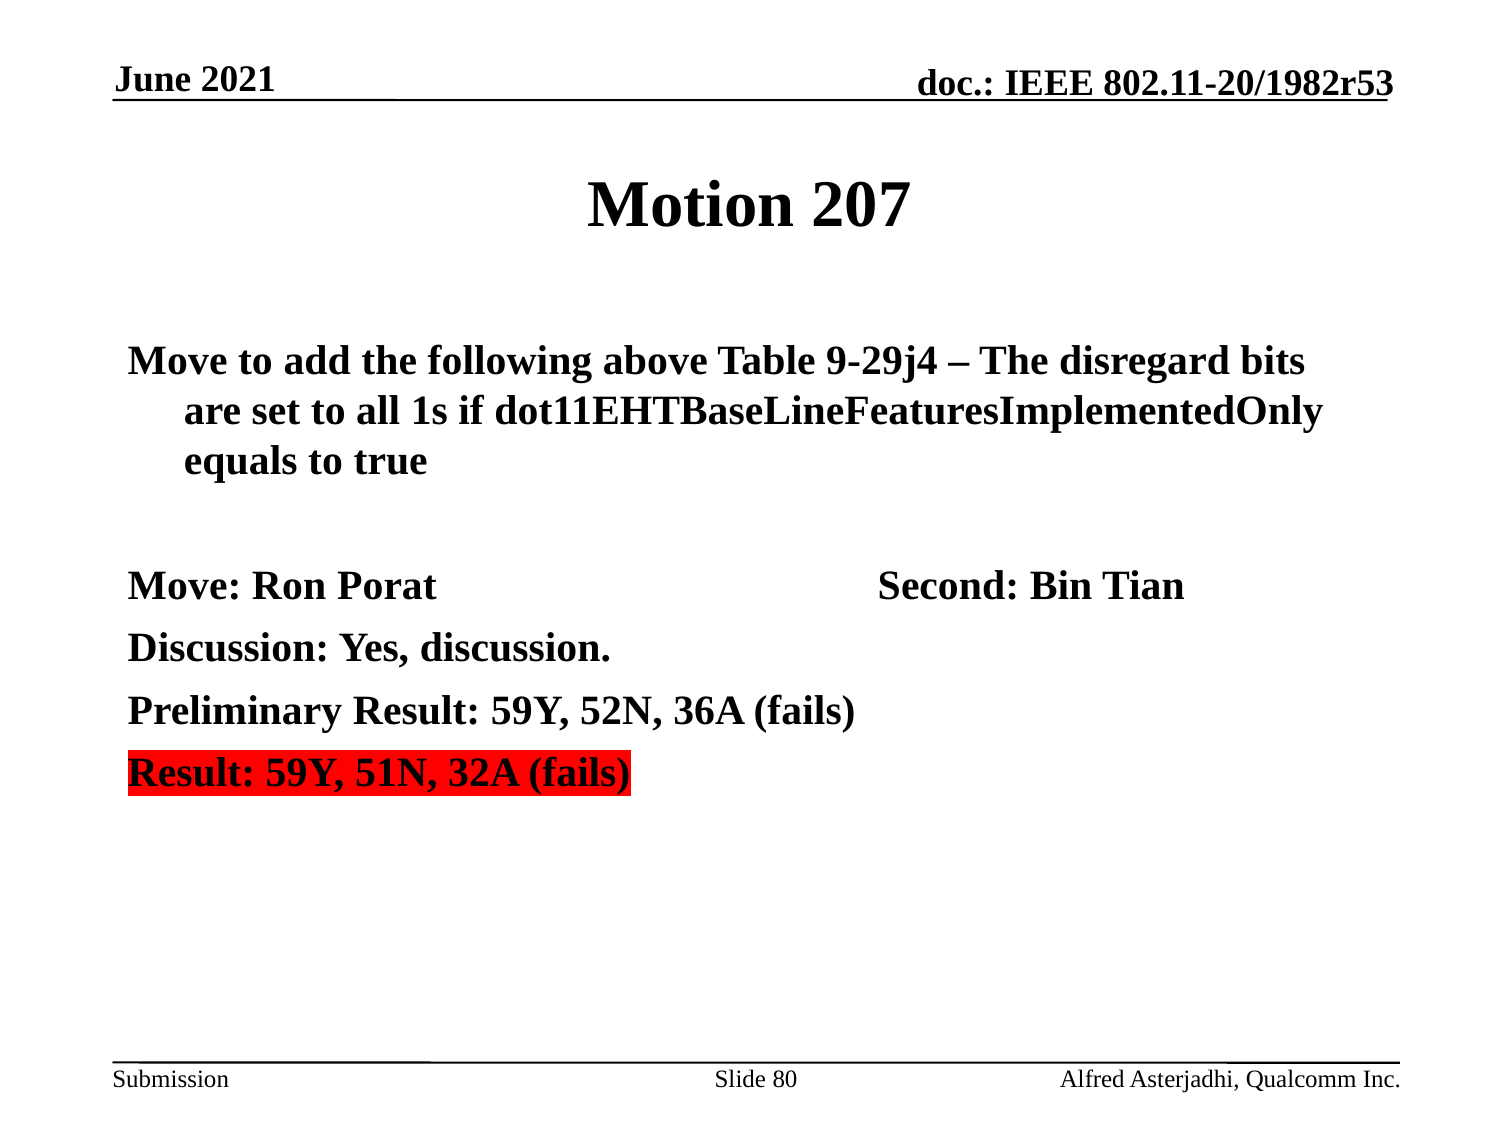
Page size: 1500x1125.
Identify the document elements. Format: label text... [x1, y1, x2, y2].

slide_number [114, 54, 423, 100]
footer Alfred Asterjadhi, Qualcomm Inc. [878, 1061, 1402, 1093]
title Motion 207 [112, 112, 1388, 288]
list Move to add the following above Table 9-29j4 – The disregard bits are set to all 1s if dot11EHTBaseLineFeaturesImplementedOnly equals to true Move: Ron Porat Second: Bin Tian Discussion: Yes, discussion. Preliminary Result: 59Y, 52N, 36A (fails) Result: 59Y, 51N, 32A (fails) [112, 324, 1388, 1000]
slide_number Slide 80 [712, 1061, 800, 1123]
